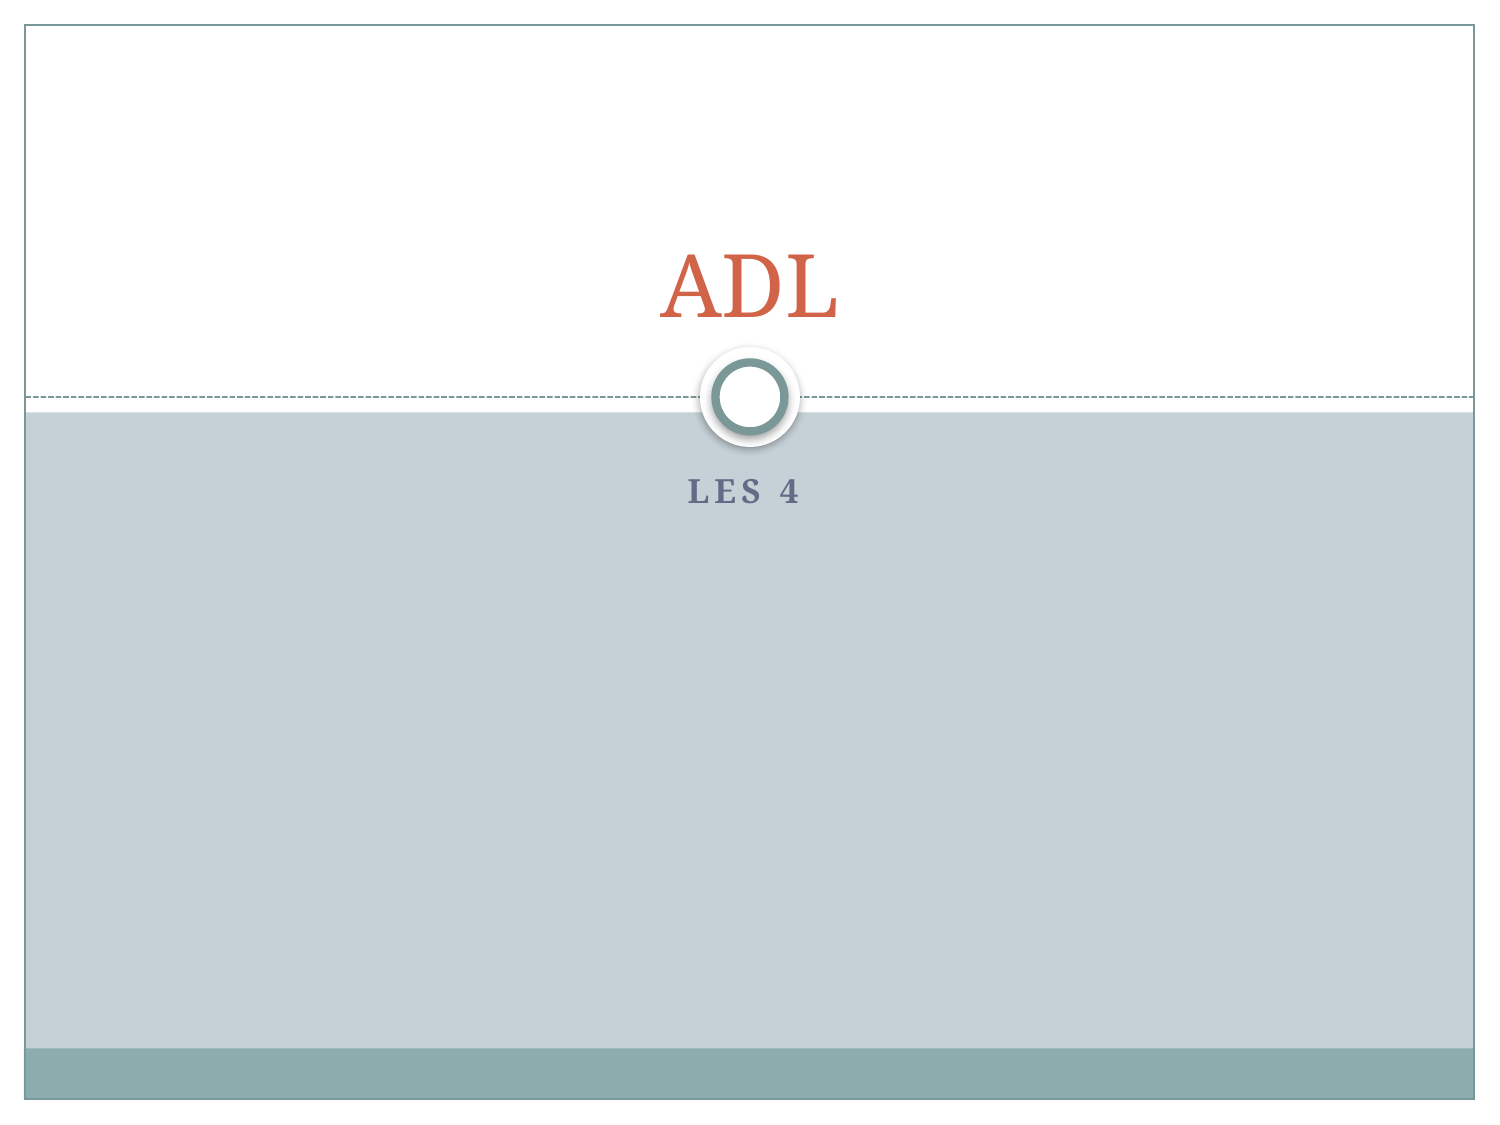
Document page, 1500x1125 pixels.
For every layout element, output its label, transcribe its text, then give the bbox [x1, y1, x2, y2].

subtitle Les 4 [225, 462, 1275, 750]
title ADL [112, 54, 1388, 342]
